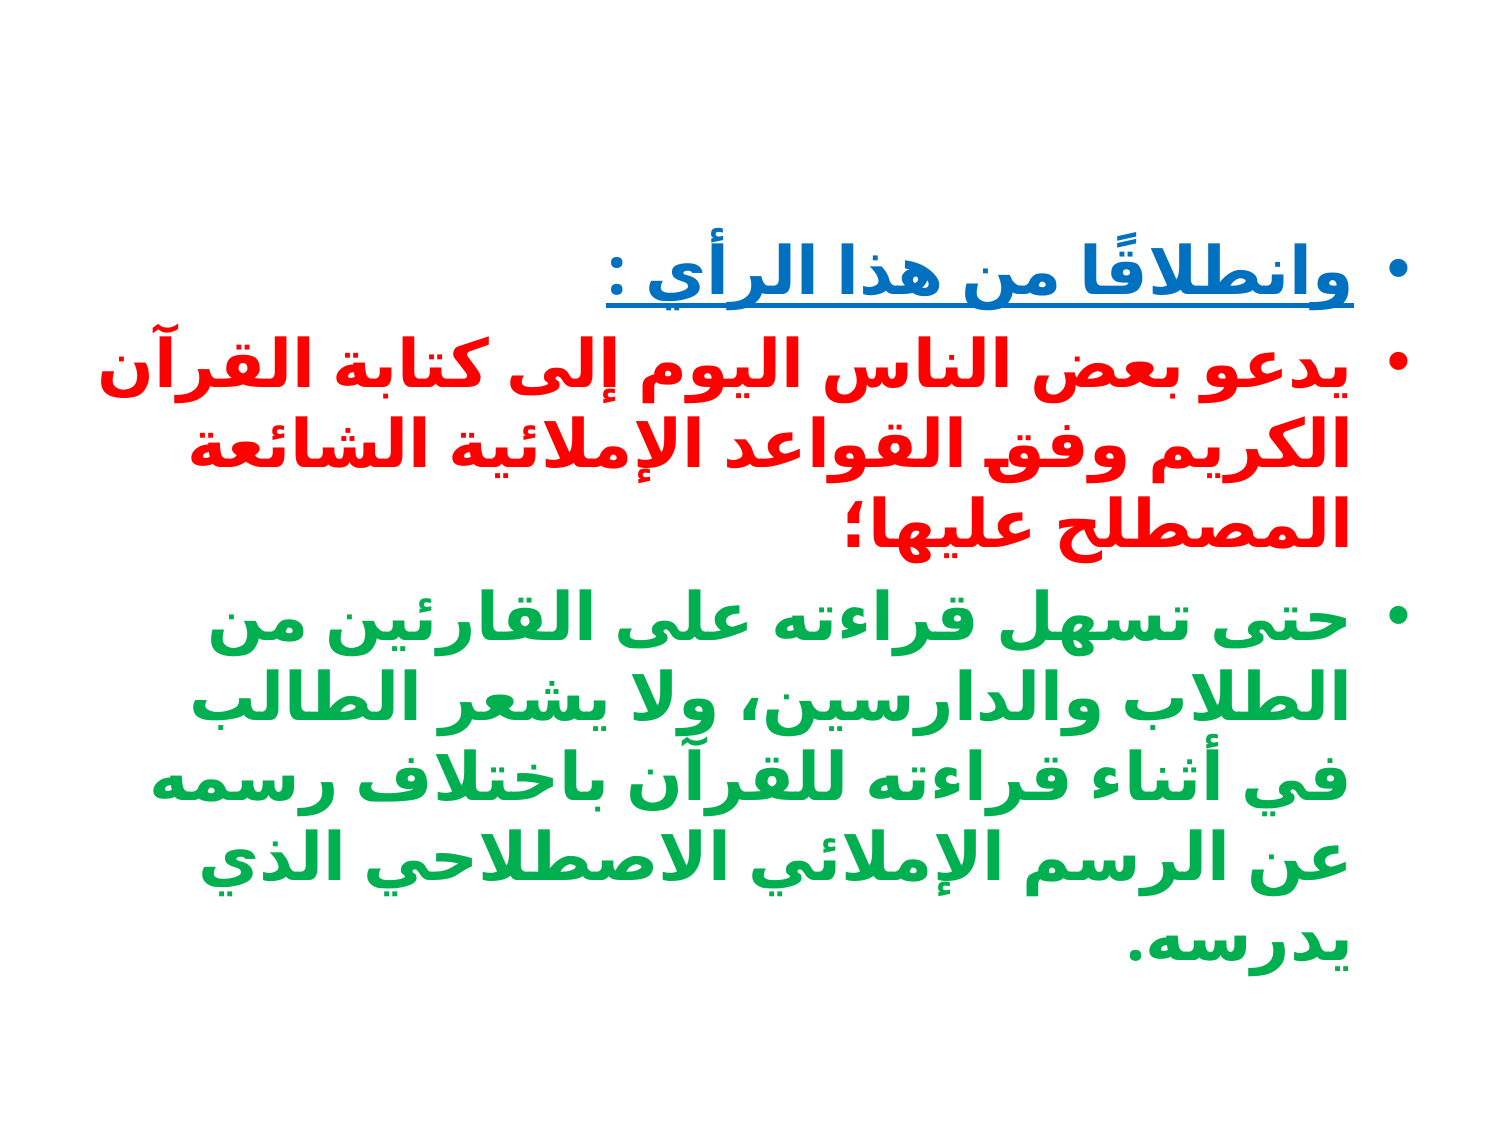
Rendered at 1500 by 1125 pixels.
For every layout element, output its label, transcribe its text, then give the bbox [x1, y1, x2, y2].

list وانطلاقًا من هذا الرأي : يدعو بعض الناس اليوم إلى كتابة القرآن الكريم وفق القواعد الإملائية الشائعة المصطلح عليها؛ حتى تسهل قراءته على القارئين من الطلاب والدارسين، ولا يشعر الطالب في أثناء قراءته للقرآن باختلاف رسمه عن الرسم الإملائي الاصطلاحي الذي يدرسه. [75, 219, 1425, 905]
